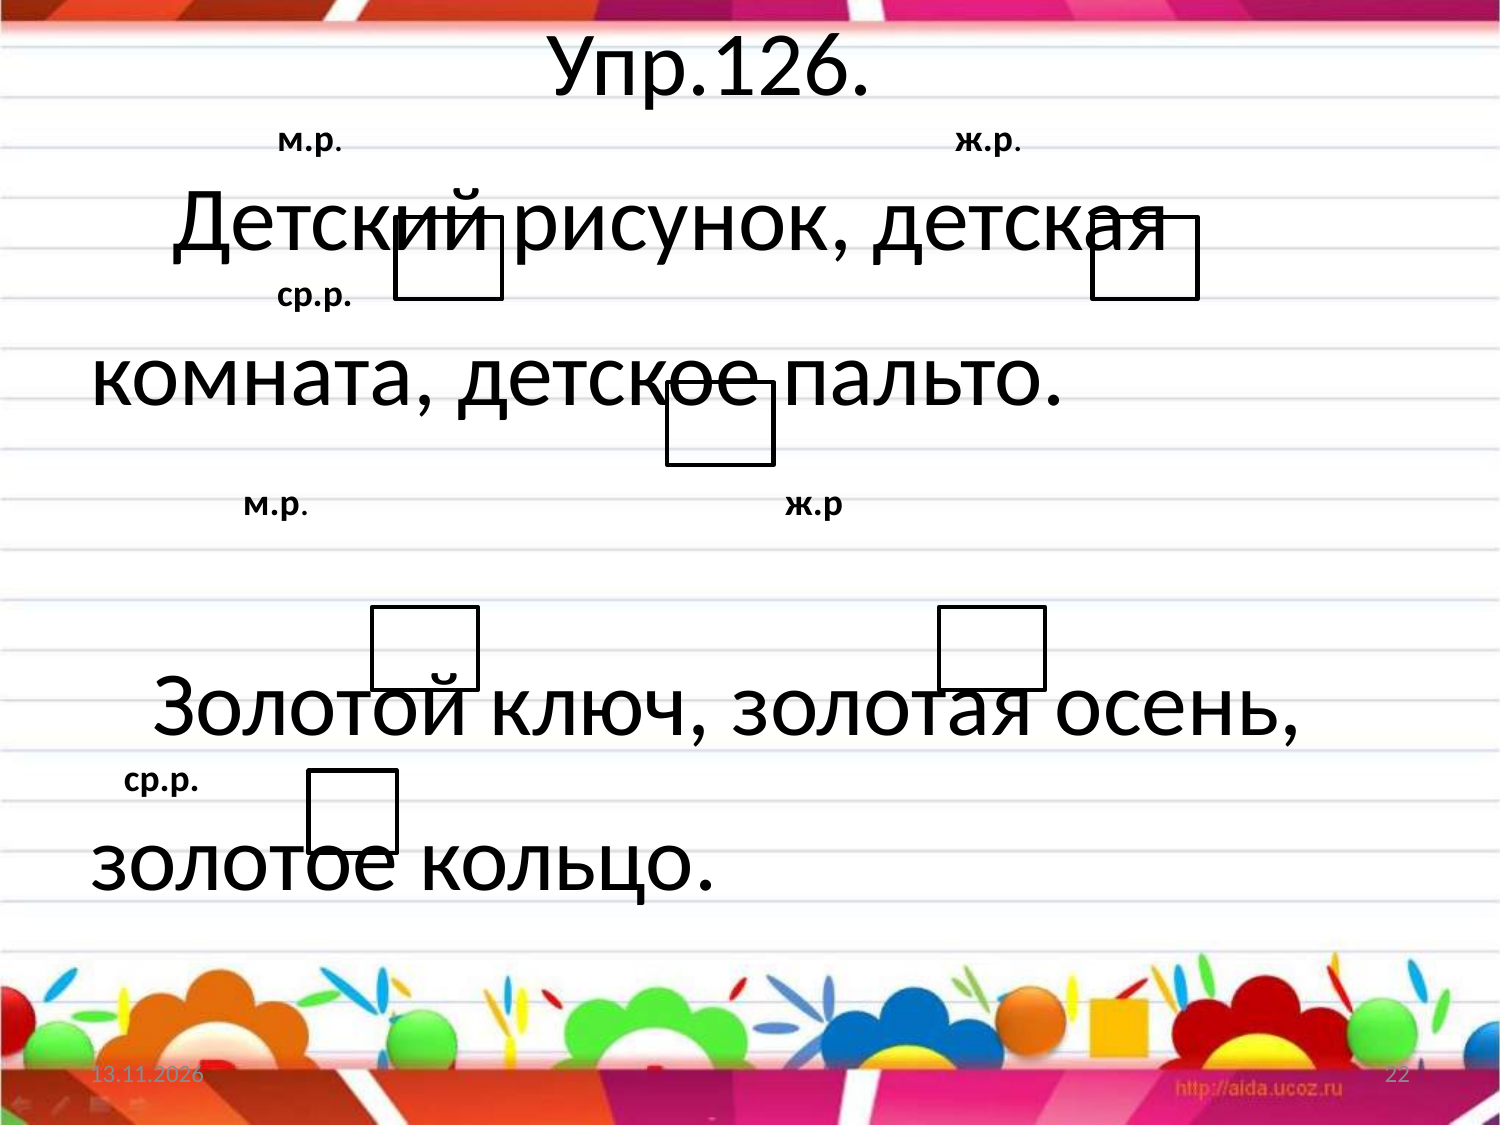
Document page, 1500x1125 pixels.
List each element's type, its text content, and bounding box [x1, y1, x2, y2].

text_box [665, 380, 776, 467]
text_box [937, 605, 1047, 692]
text_box [370, 605, 480, 692]
text_box [1090, 215, 1200, 301]
slide_number 22 [1074, 1042, 1425, 1103]
text_box [306, 768, 399, 855]
picture [0, 0, 1500, 1125]
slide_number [75, 1042, 425, 1103]
title Упр.126. м.р. ж.р. Детский рисунок, детская ср.р. комната, детское пальто. м.р. ж.р Золотой ключ, золотая осень, ср.р. золотое кольцо. [74, 58, 1426, 965]
text_box [393, 215, 504, 301]
